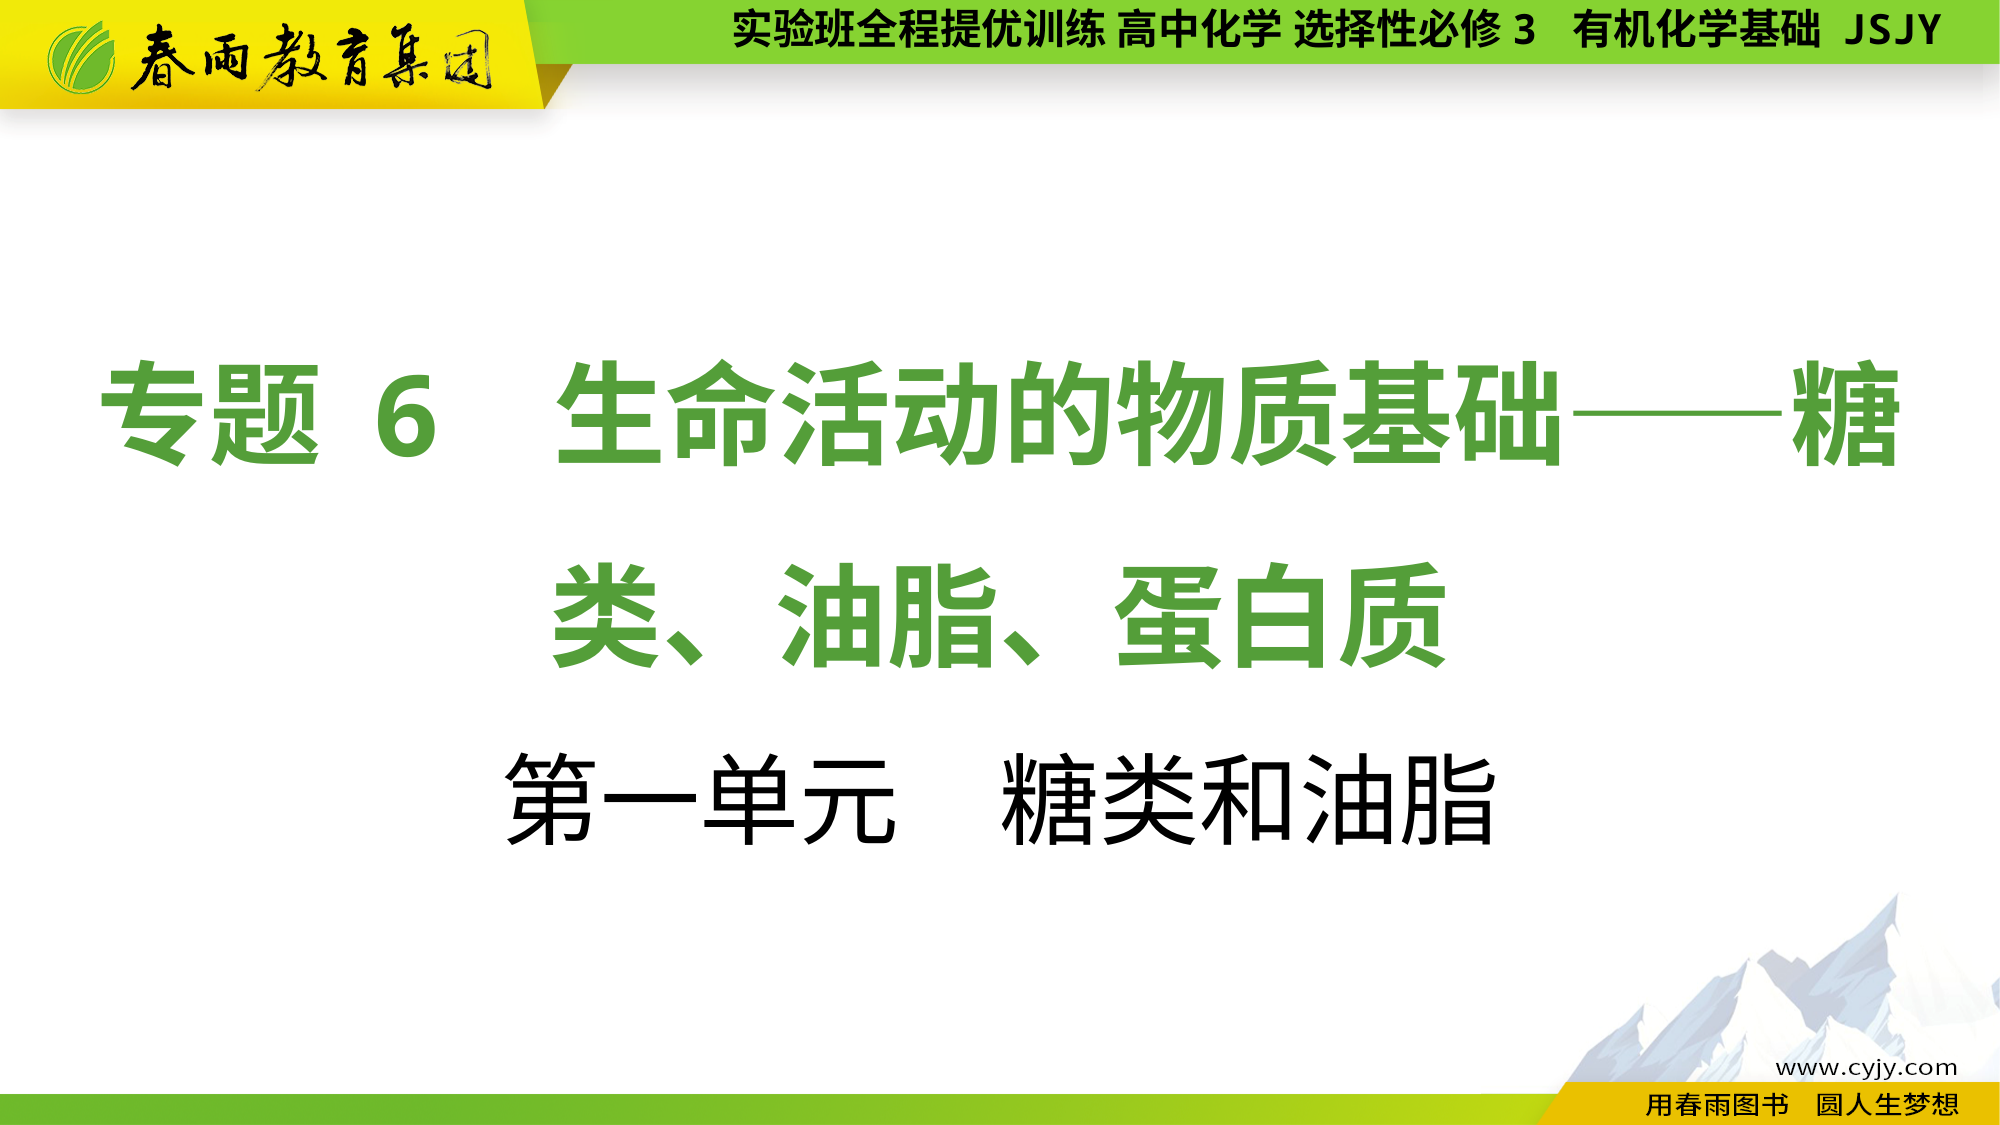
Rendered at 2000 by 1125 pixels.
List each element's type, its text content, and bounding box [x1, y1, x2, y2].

text_box 第一单元 糖类和油脂 [54, 670, 1946, 866]
picture [0, 0, 2000, 1125]
text_box 专题 6 生命活动的物质基础——糖类、油脂、蛋白质 [54, 268, 1946, 670]
